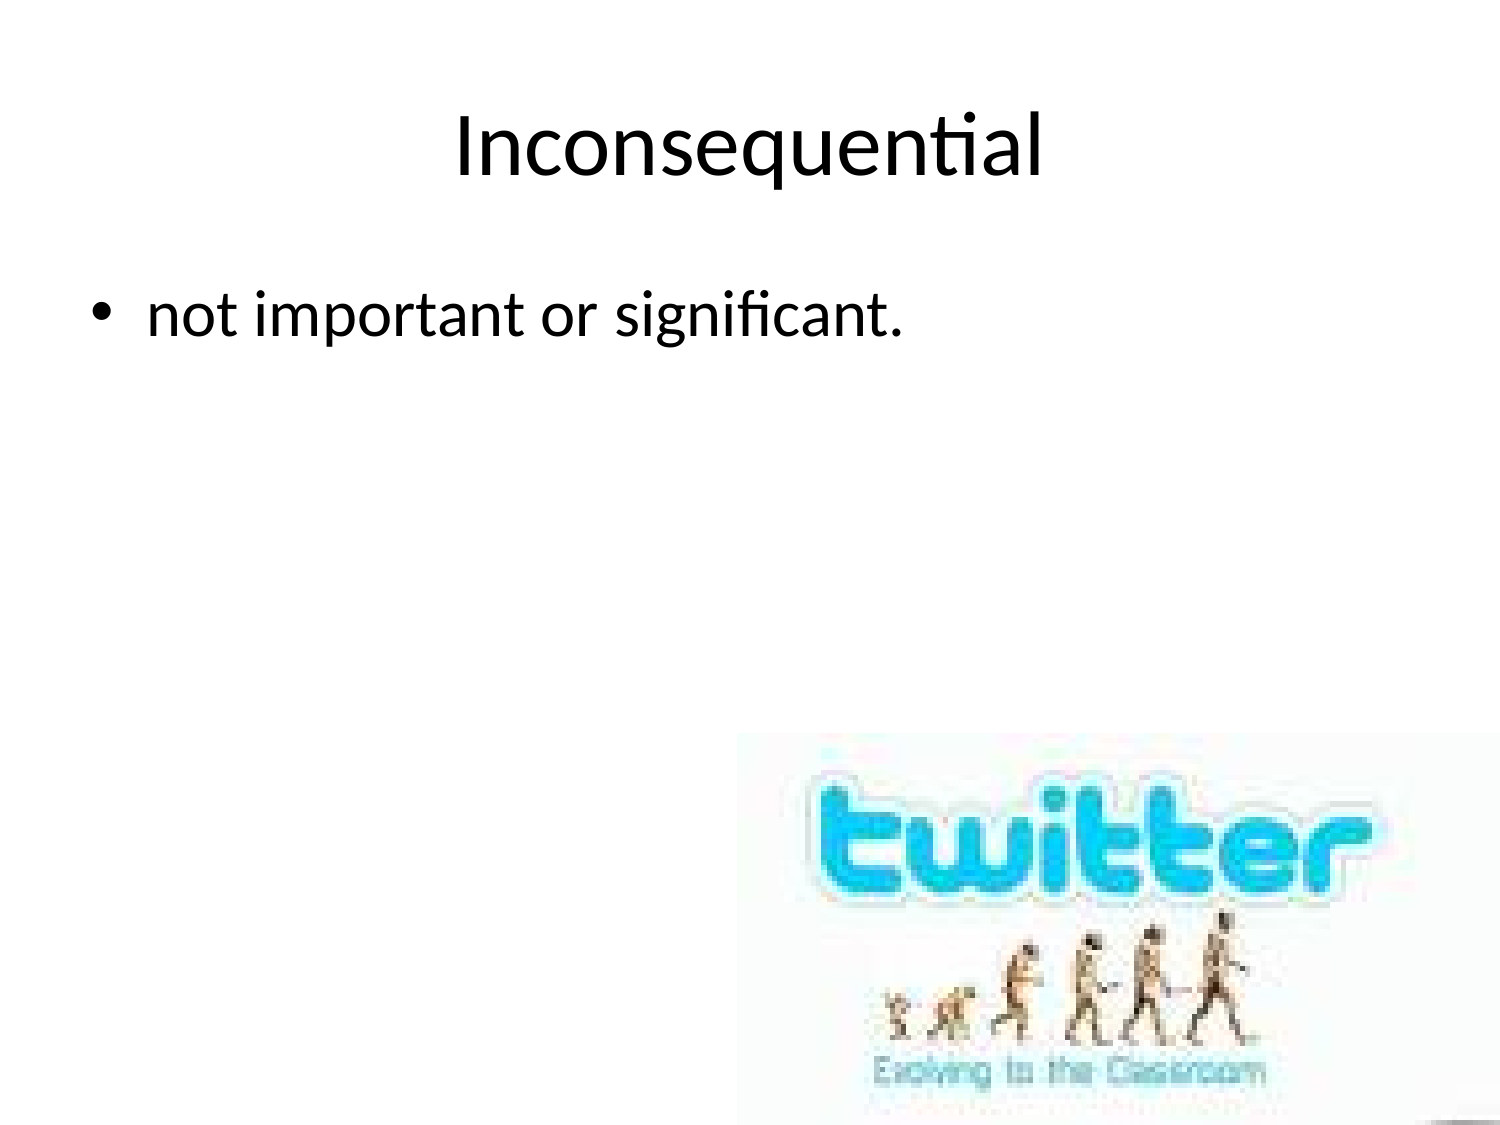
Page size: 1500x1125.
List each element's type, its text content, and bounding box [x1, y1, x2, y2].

title Inconsequential [75, 45, 1425, 233]
list not important or significant. [75, 262, 1425, 1005]
picture [737, 733, 1500, 1125]
